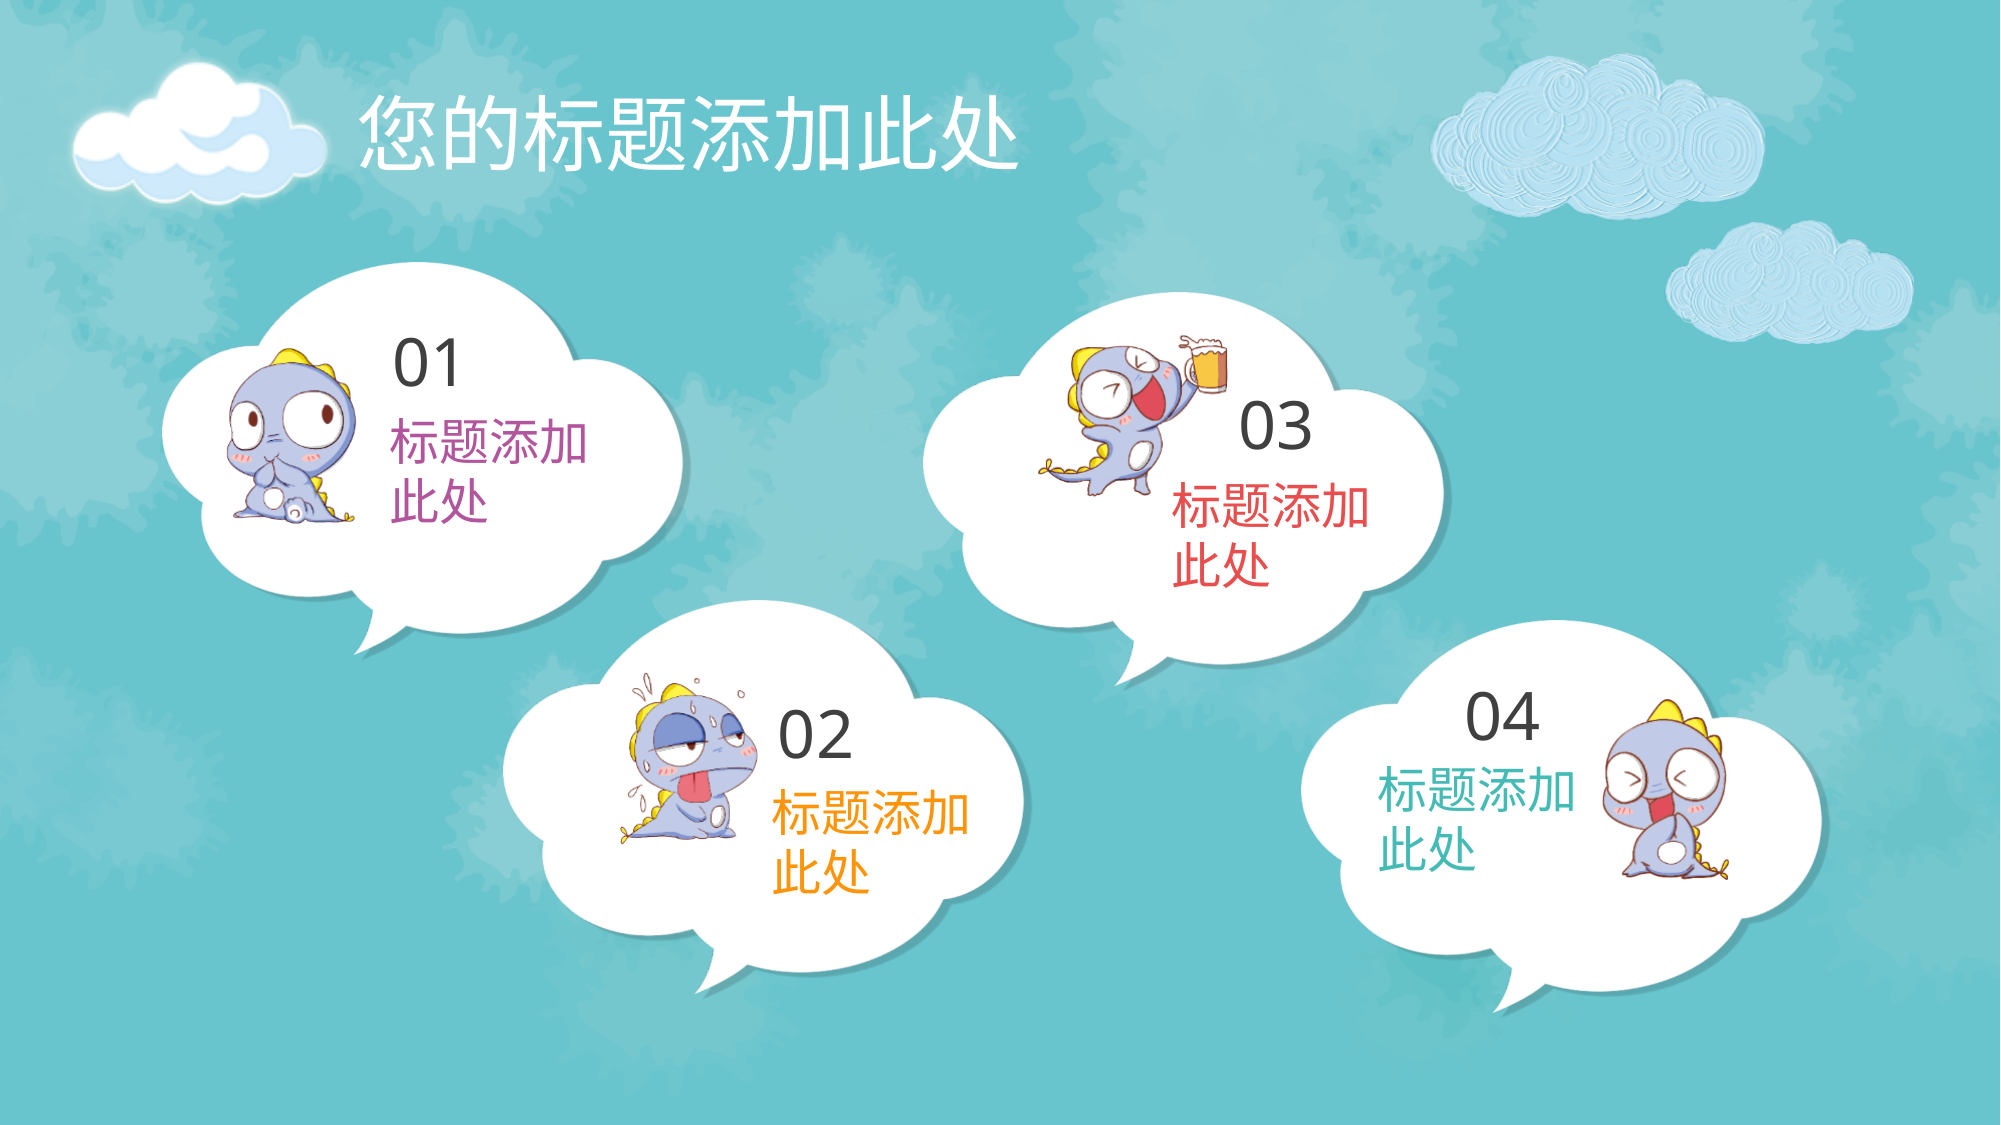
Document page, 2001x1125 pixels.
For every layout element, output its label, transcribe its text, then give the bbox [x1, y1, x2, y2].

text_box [1301, 620, 1831, 1019]
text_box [162, 262, 692, 661]
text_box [923, 292, 1453, 692]
text_box 您的标题添加此处 [341, 74, 1038, 190]
picture [0, 0, 2000, 1125]
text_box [503, 600, 1033, 1000]
